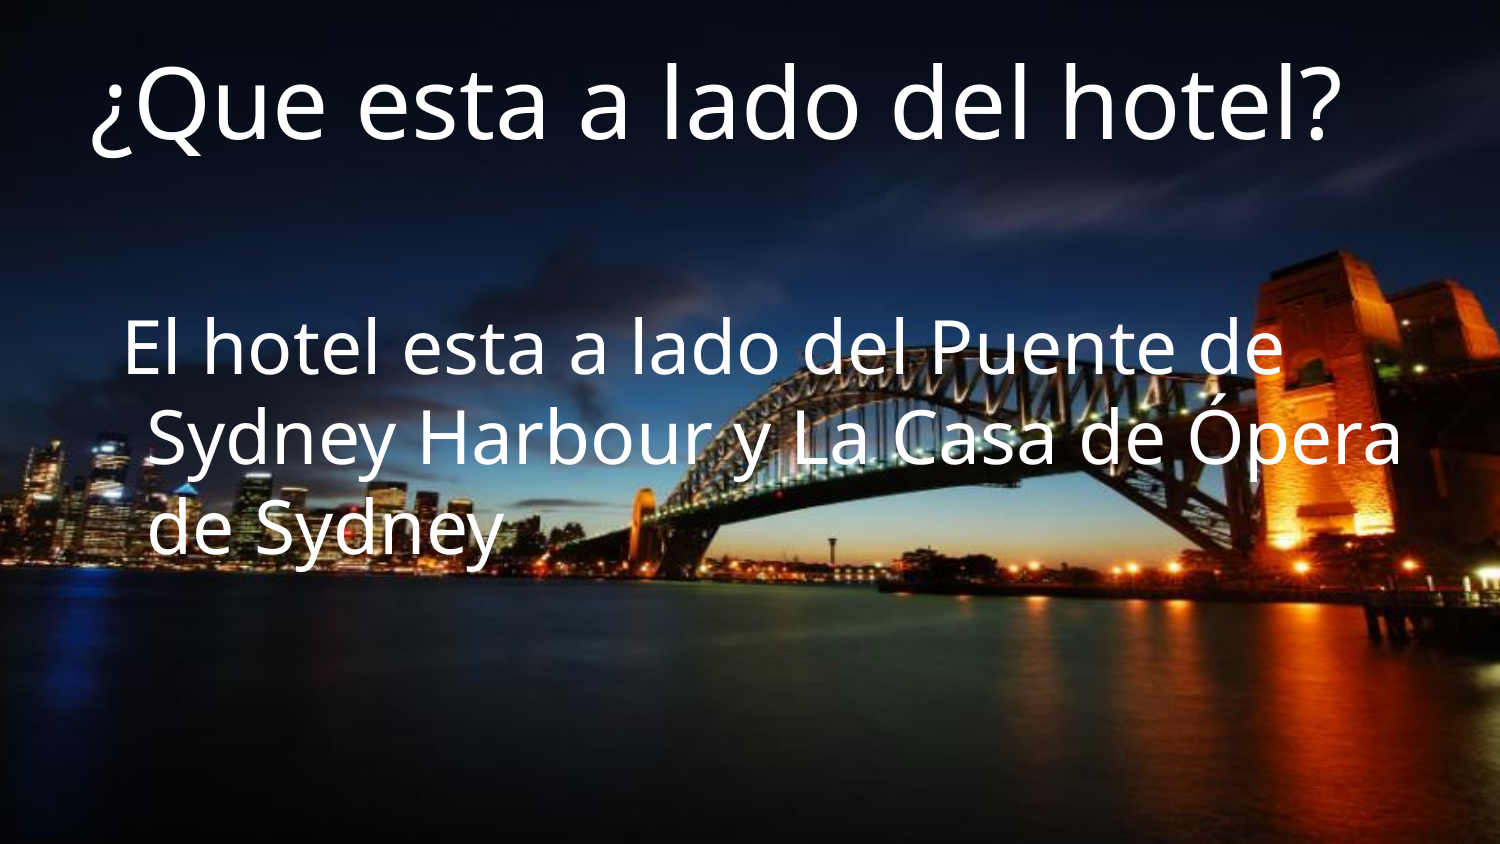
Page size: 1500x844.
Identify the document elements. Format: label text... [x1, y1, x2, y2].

picture [0, 0, 1500, 844]
title ¿Que esta a lado del hotel? [75, 33, 1425, 175]
list El hotel esta a lado del Puente de Sydney Harbour y La Casa de Ópera de Sydney [75, 196, 1425, 808]
